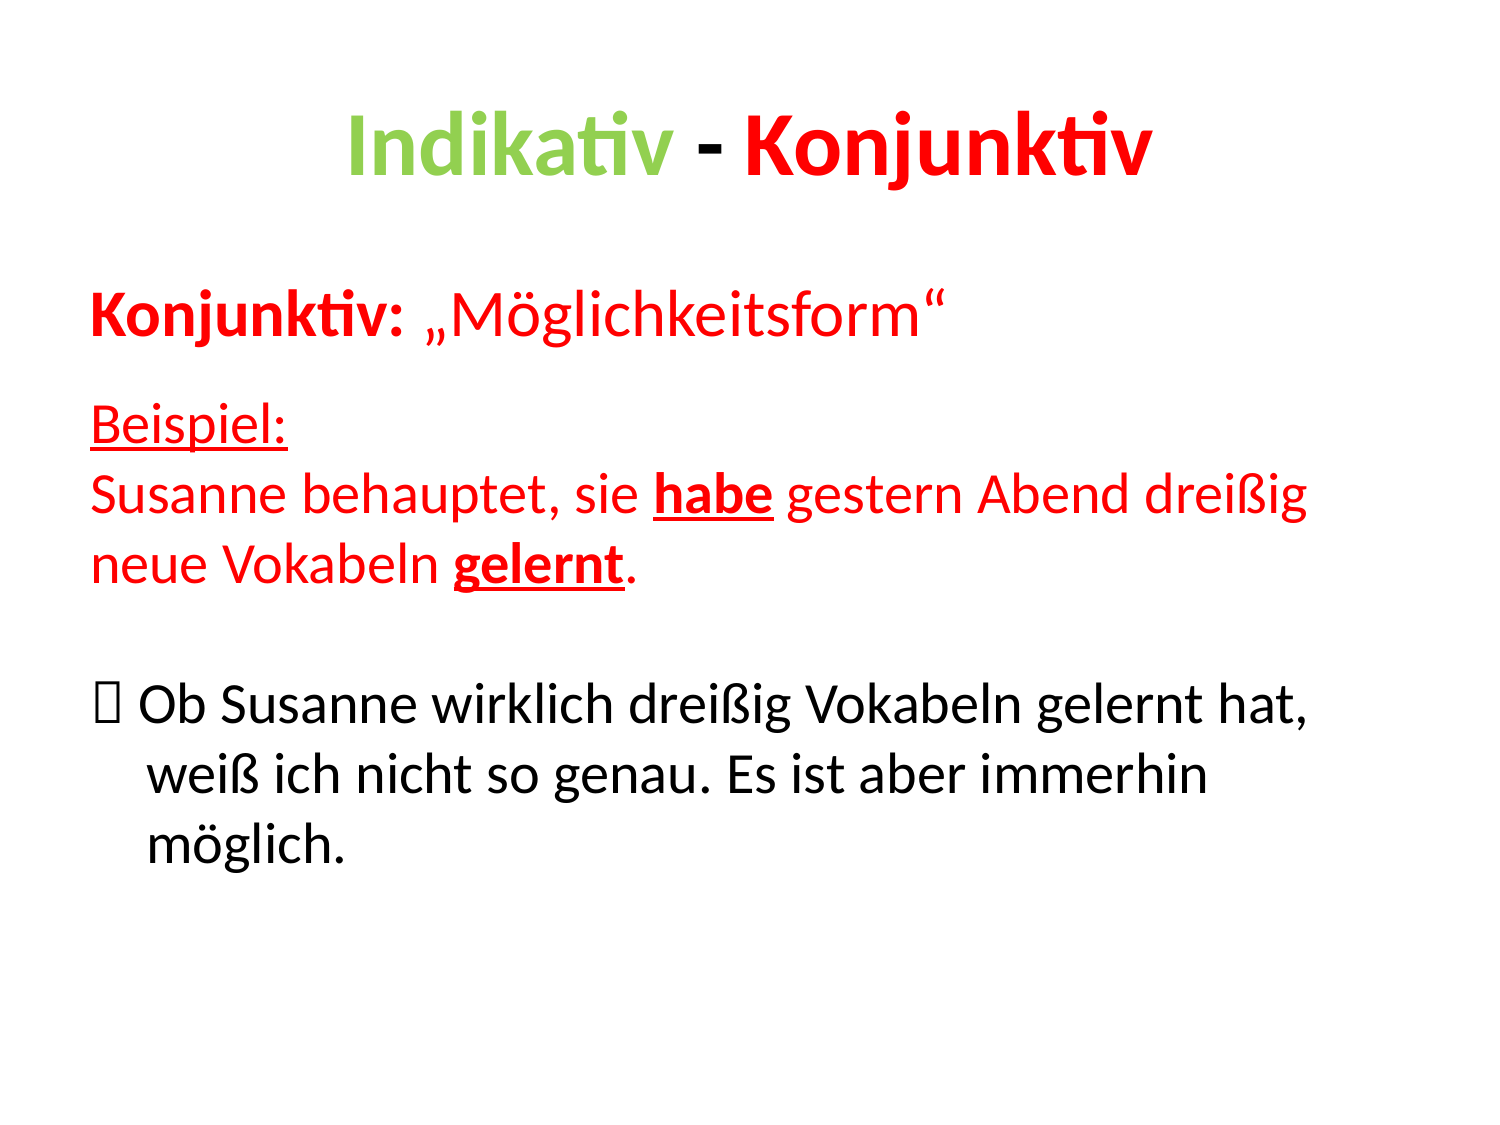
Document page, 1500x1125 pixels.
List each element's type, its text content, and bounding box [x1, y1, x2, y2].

title Indikativ - Konjunktiv [75, 45, 1425, 233]
list Konjunktiv: „Möglichkeitsform“ Beispiel: Susanne behauptet, sie habe gestern Abend dreißig neue Vokabeln gelernt.  Ob Susanne wirklich dreißig Vokabeln gelernt hat, weiß ich nicht so genau. Es ist aber immerhin möglich. [75, 262, 1425, 1005]
